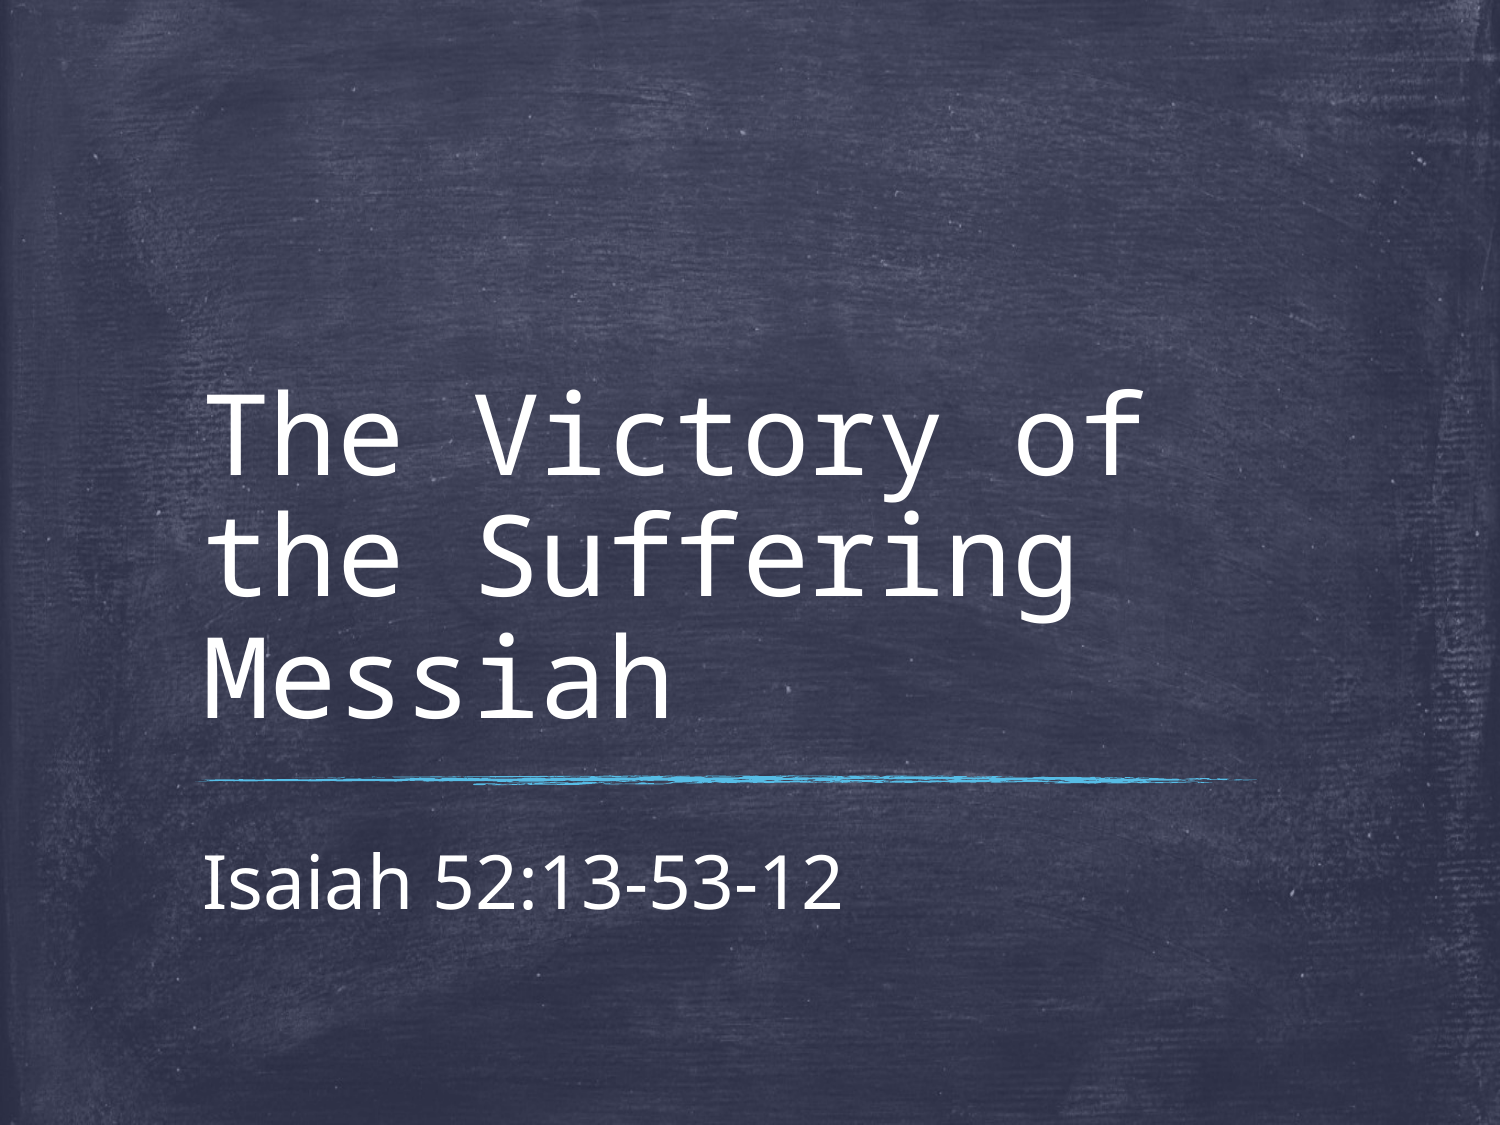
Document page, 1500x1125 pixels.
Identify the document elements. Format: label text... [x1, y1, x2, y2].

subtitle Isaiah 52:13-53-12 [187, 837, 1313, 1013]
title The Victory of the Suffering Messiah [187, 312, 1313, 750]
